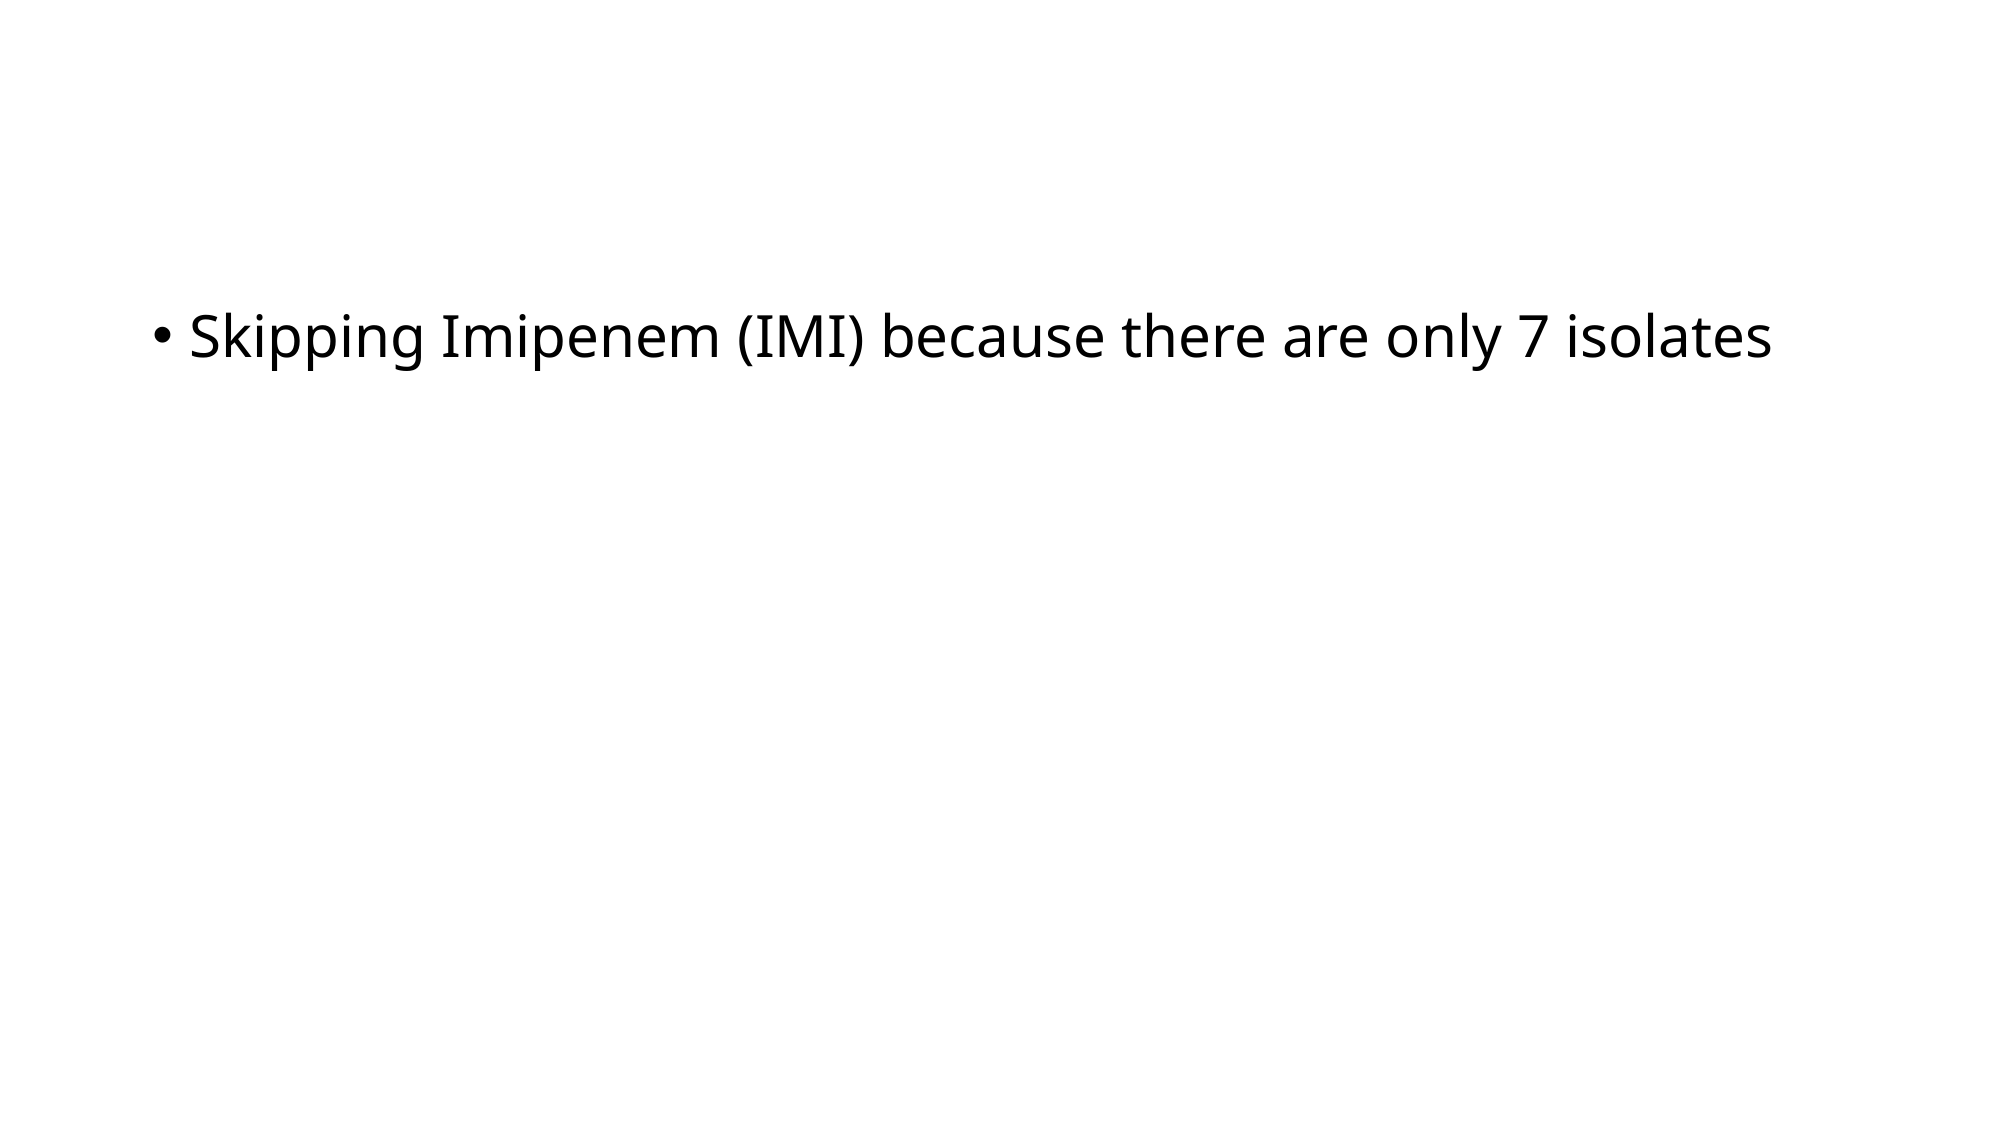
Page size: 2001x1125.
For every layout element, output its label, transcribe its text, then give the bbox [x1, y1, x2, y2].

list Skipping Imipenem (IMI) because there are only 7 isolates [137, 299, 1863, 1014]
